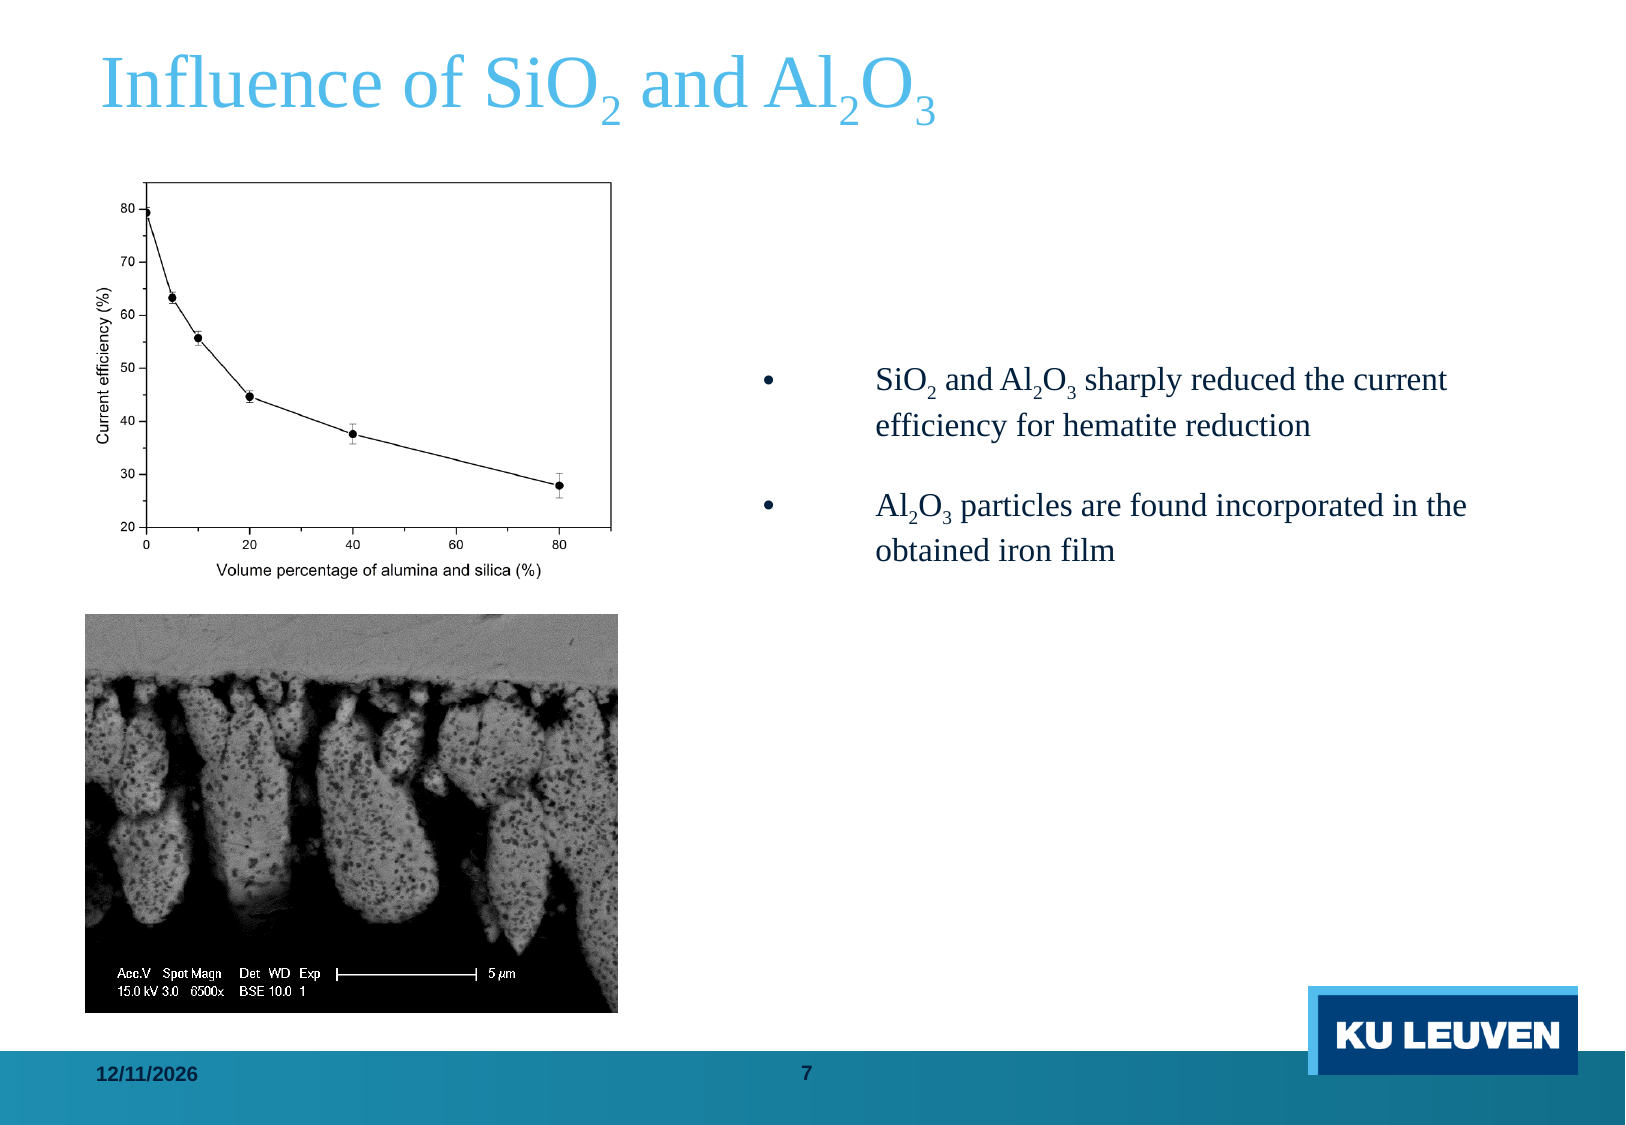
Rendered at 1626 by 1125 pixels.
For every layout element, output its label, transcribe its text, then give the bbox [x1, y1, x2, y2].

picture [1308, 986, 1578, 1075]
text_box Influence of SiO2 and Al2O3 [85, 24, 1604, 143]
text_box SiO2 and Al2O3 sharply reduced the current efficiency for hematite reduction Al2O3 particles are found incorporated in the obtained iron film [748, 350, 1532, 576]
slide_number 7 [646, 1059, 813, 1107]
picture [85, 613, 618, 1014]
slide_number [95, 1060, 263, 1108]
picture [85, 174, 618, 582]
